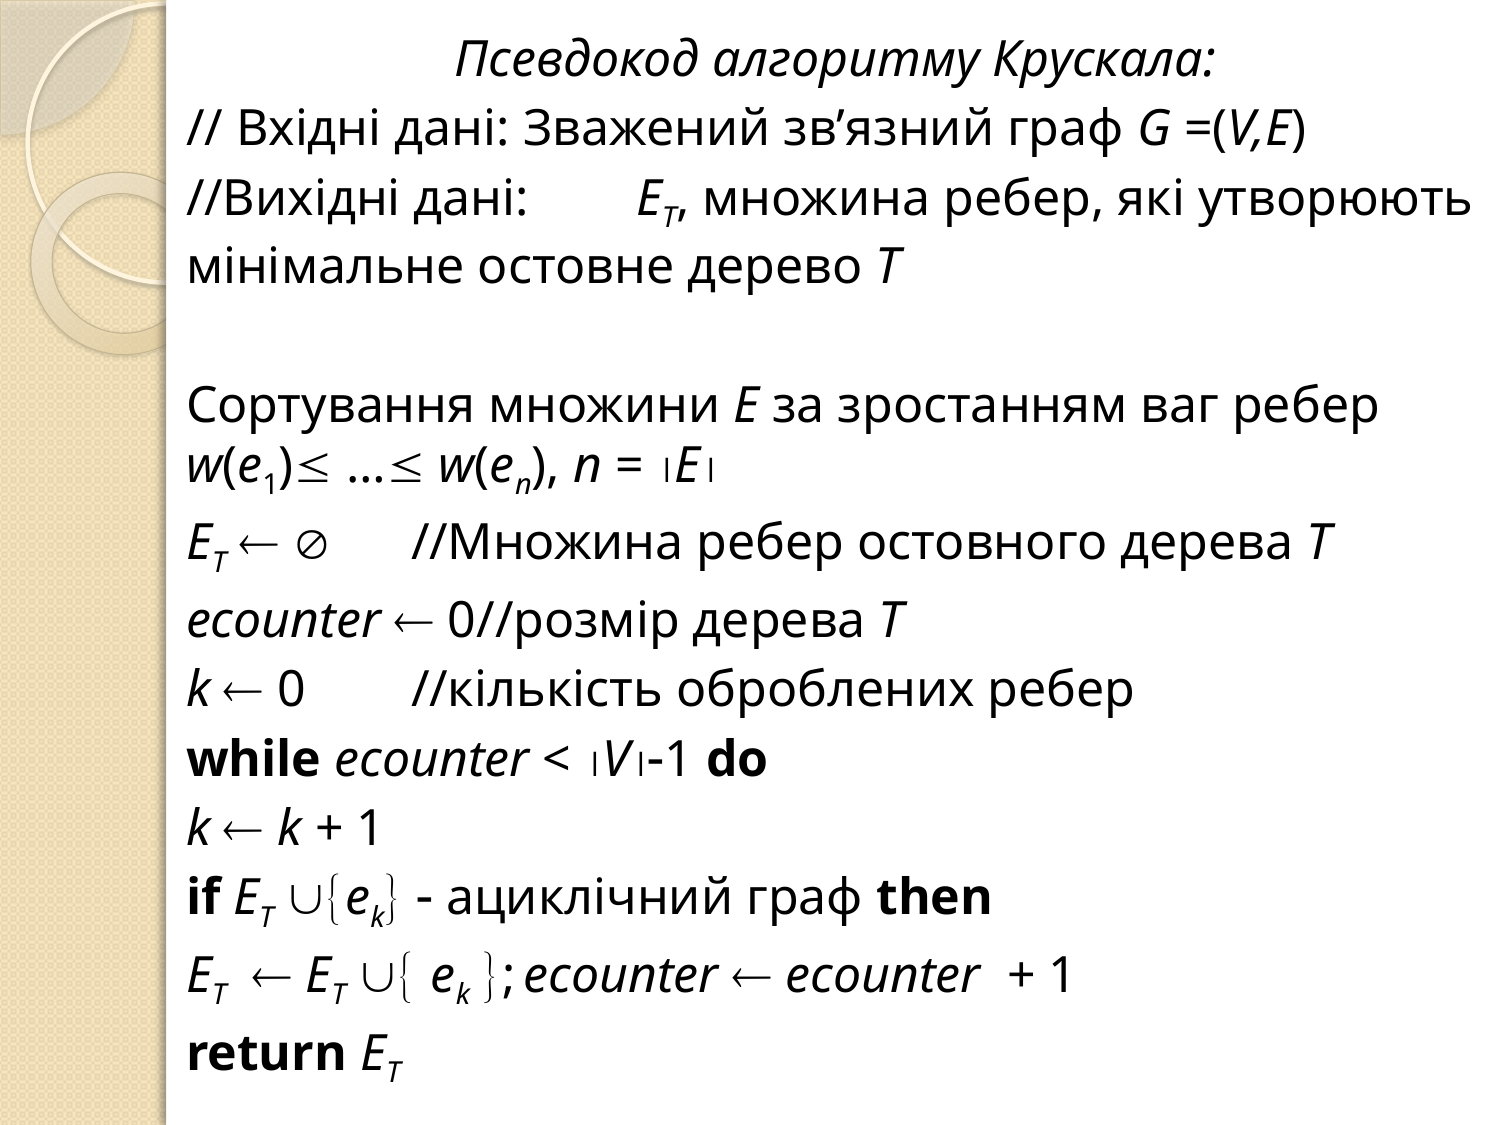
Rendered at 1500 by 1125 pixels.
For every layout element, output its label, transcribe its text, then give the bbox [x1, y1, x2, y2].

list Псевдокод алгоритму Крускала: // Вхідні дані: Зважений зв’язний граф G =(V,E) //Вихідні дані: ЕТ, множина ребер, які утворюють мінімальне остовне дерево Т Сортування множини Е за зростанням ваг ребер w(е1) … w(еn), n = Е ЕТ   //Множина ребер остовного дерева Т ecounter  0//розмір дерева Т k  0 //кількість оброблених ребер while ecounter < V1 do k  k + 1 if ЕТ ek  ациклічний граф then ЕТ  ЕТ  ek ; ecounter  ecounter + 1 return ЕТ [159, 19, 1500, 1106]
